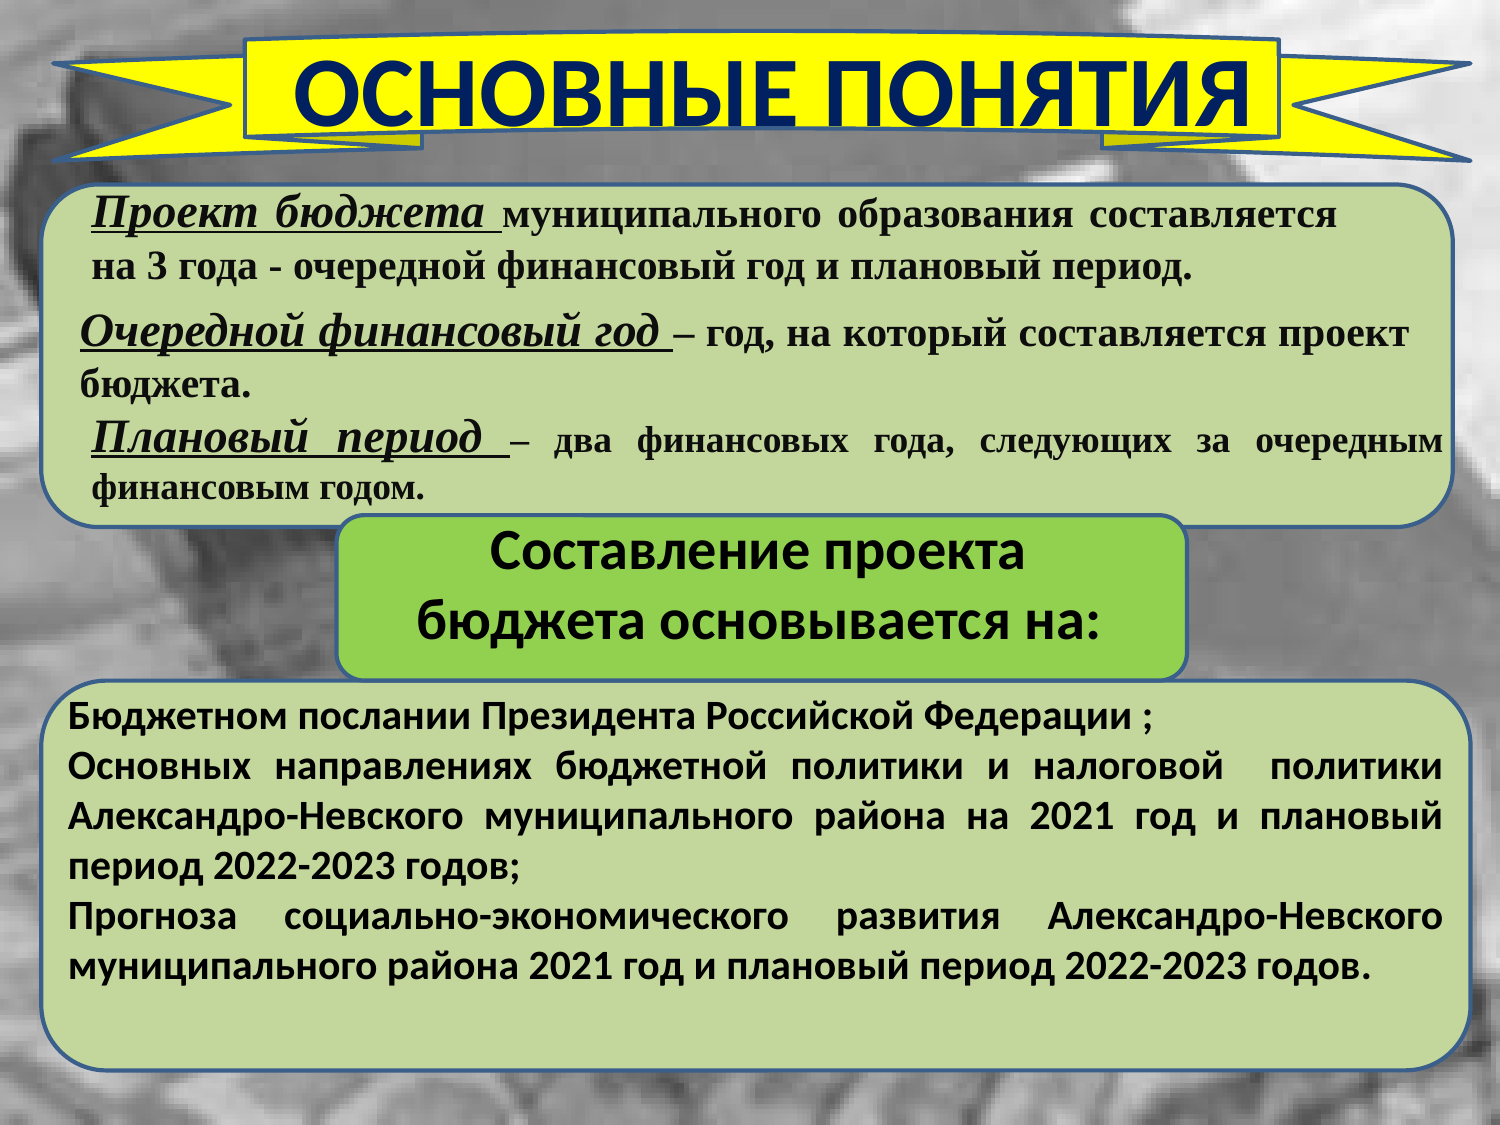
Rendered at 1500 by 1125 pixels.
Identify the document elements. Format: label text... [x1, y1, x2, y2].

text_box Плановый период – два финансовых года, следующих за очередным финансовым годом. [76, 397, 1459, 515]
text_box [51, 90, 1473, 163]
text_box Бюджетном послании Президента Российской Федерации ; Основных направлениях бюджетной политики и налоговой политики Александро-Невского муниципального района на 2021 год и плановый период 2022-2023 годов; Прогноза социально-экономического развития Александро-Невского муниципального района 2021 год и плановый период 2022-2023 годов. [53, 680, 1459, 1041]
text_box [334, 515, 1190, 680]
text_box [0, 0, 1500, 1125]
text_box [39, 186, 351, 530]
text_box [39, 704, 1473, 1073]
text_box [1173, 515, 1435, 530]
text_box Проект бюджета муниципального образования составляется на 3 года - очередной финансовый год и плановый период. [76, 172, 1353, 290]
text_box Очередной финансовый год – год, на который составляется проект бюджета. [64, 290, 1425, 413]
text_box ОСНОВНЫЕ ПОНЯТИЯ [47, 19, 1500, 90]
text_box Составление проекта бюджета основывается на: [383, 503, 1134, 659]
text_box [1353, 182, 1455, 397]
